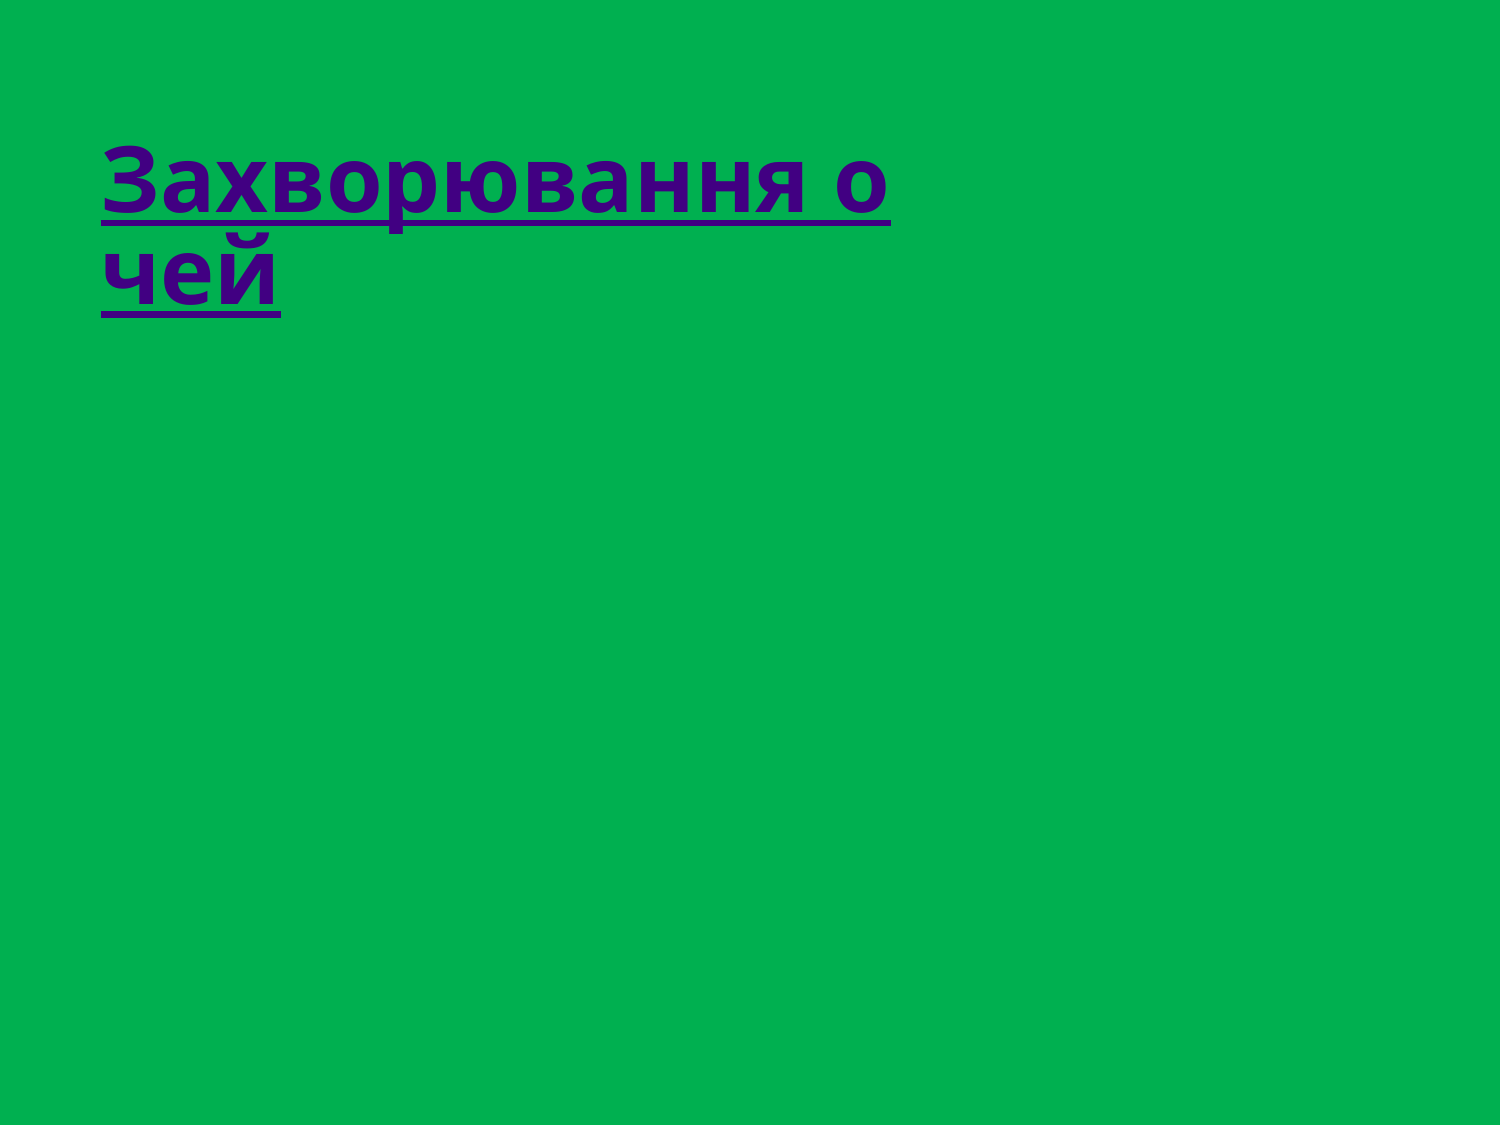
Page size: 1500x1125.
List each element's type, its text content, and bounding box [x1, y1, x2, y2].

text_box Захворювання очей [85, 113, 951, 254]
